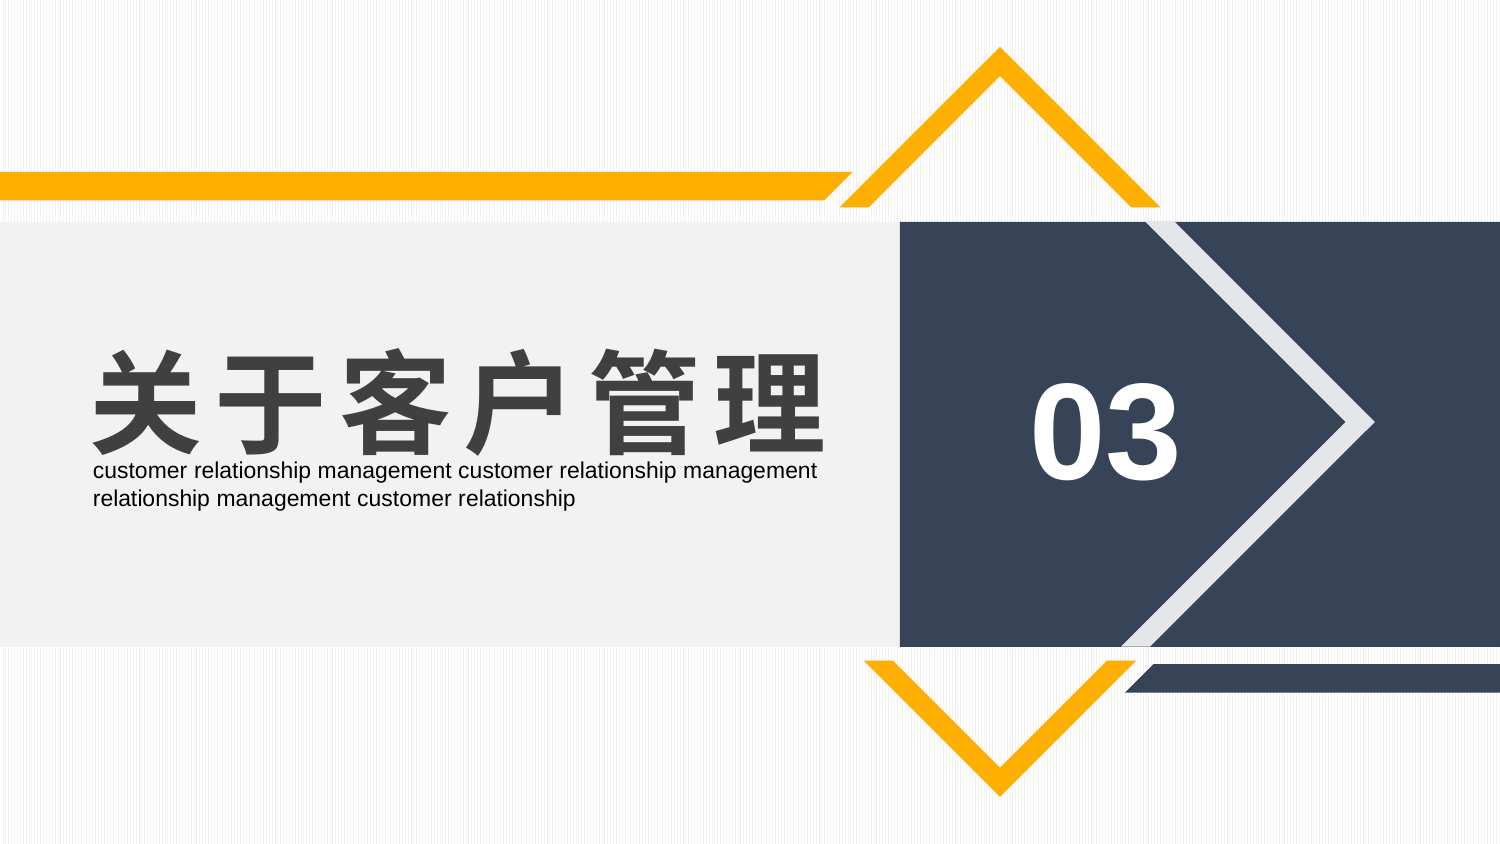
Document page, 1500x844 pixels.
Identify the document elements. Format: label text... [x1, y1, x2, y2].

text_box [837, 45, 1163, 209]
text_box [1118, 220, 1377, 648]
text_box 关于客户管理 [74, 298, 862, 476]
text_box [899, 221, 1343, 648]
text_box [0, 221, 899, 648]
text_box [0, 170, 856, 202]
text_box customer relationship management customer relationship management relationship management customer relationship [78, 448, 833, 519]
text_box [1152, 221, 1500, 648]
text_box [861, 659, 1139, 799]
text_box [1122, 662, 1500, 694]
text_box 03 [1014, 334, 1198, 515]
